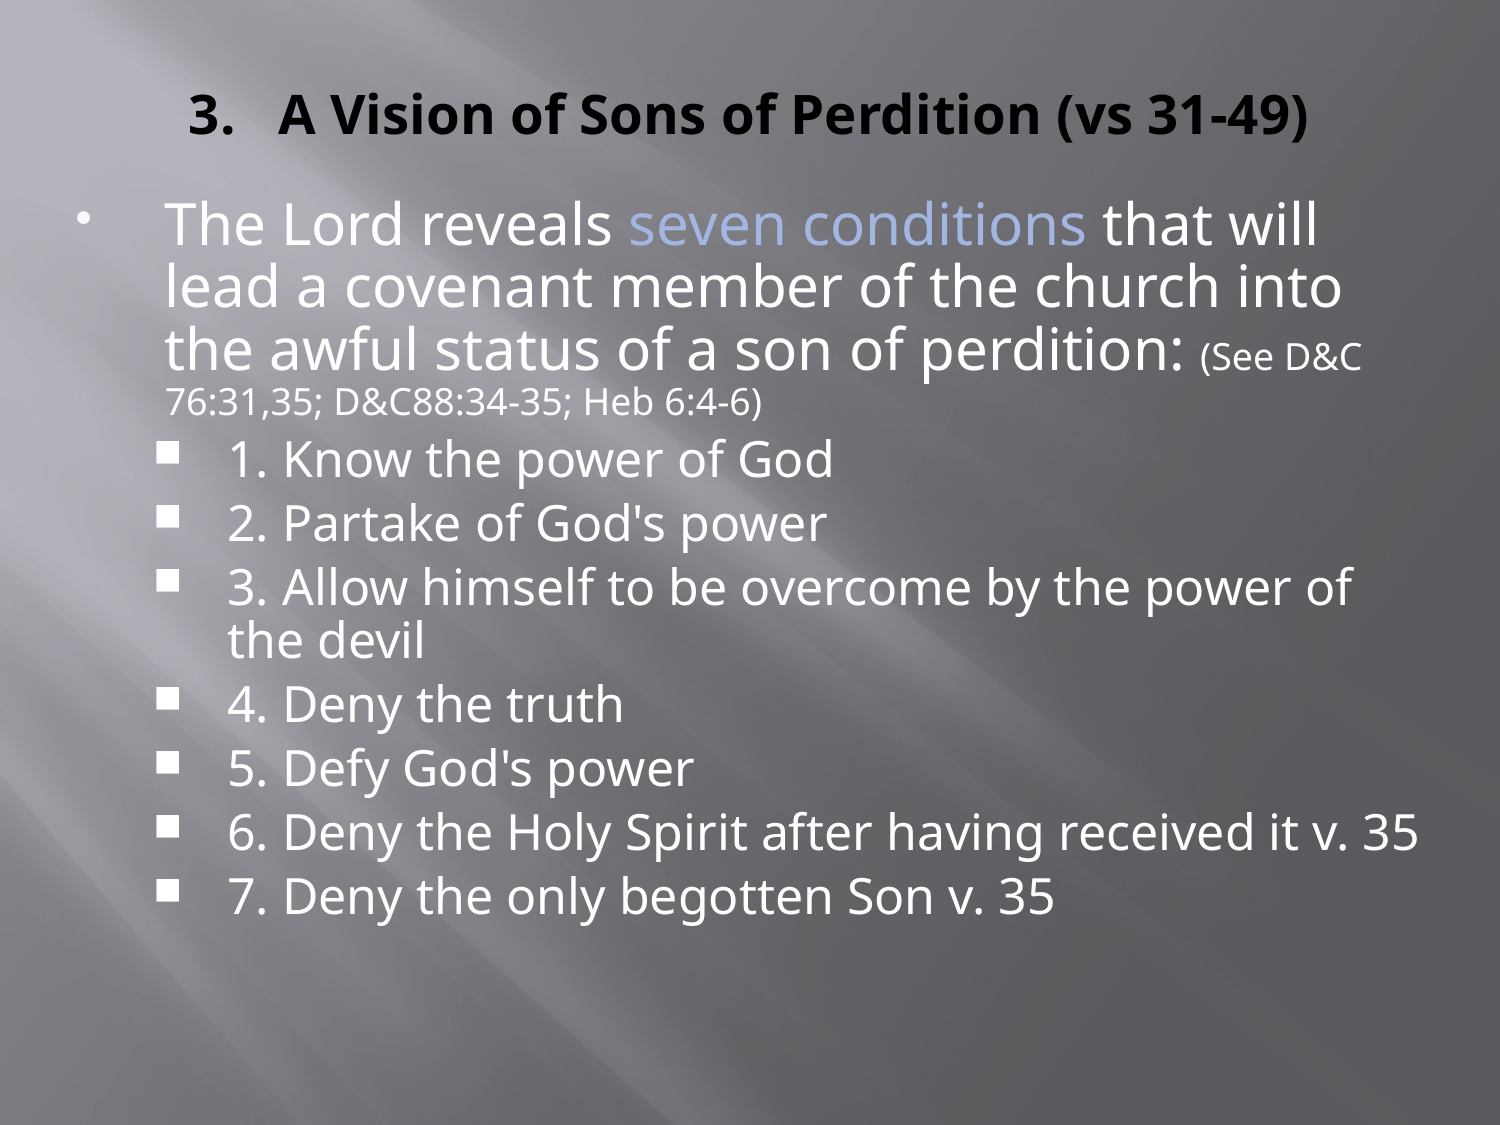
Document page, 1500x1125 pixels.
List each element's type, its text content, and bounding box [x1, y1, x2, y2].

title 3. A Vision of Sons of Perdition (vs 31-49) [112, 50, 1388, 175]
list The Lord reveals seven conditions that will lead a covenant member of the church into the awful status of a son of perdition: (See D&C 76:31,35; D&C88:34-35; Heb 6:4-6) 1. Know the power of God 2. Partake of God's power 3. Allow himself to be overcome by the power of the devil 4. Deny the truth 5. Defy God's power 6. Deny the Holy Spirit after having received it v. 35 7. Deny the only begotten Son v. 35 [62, 187, 1450, 1000]
